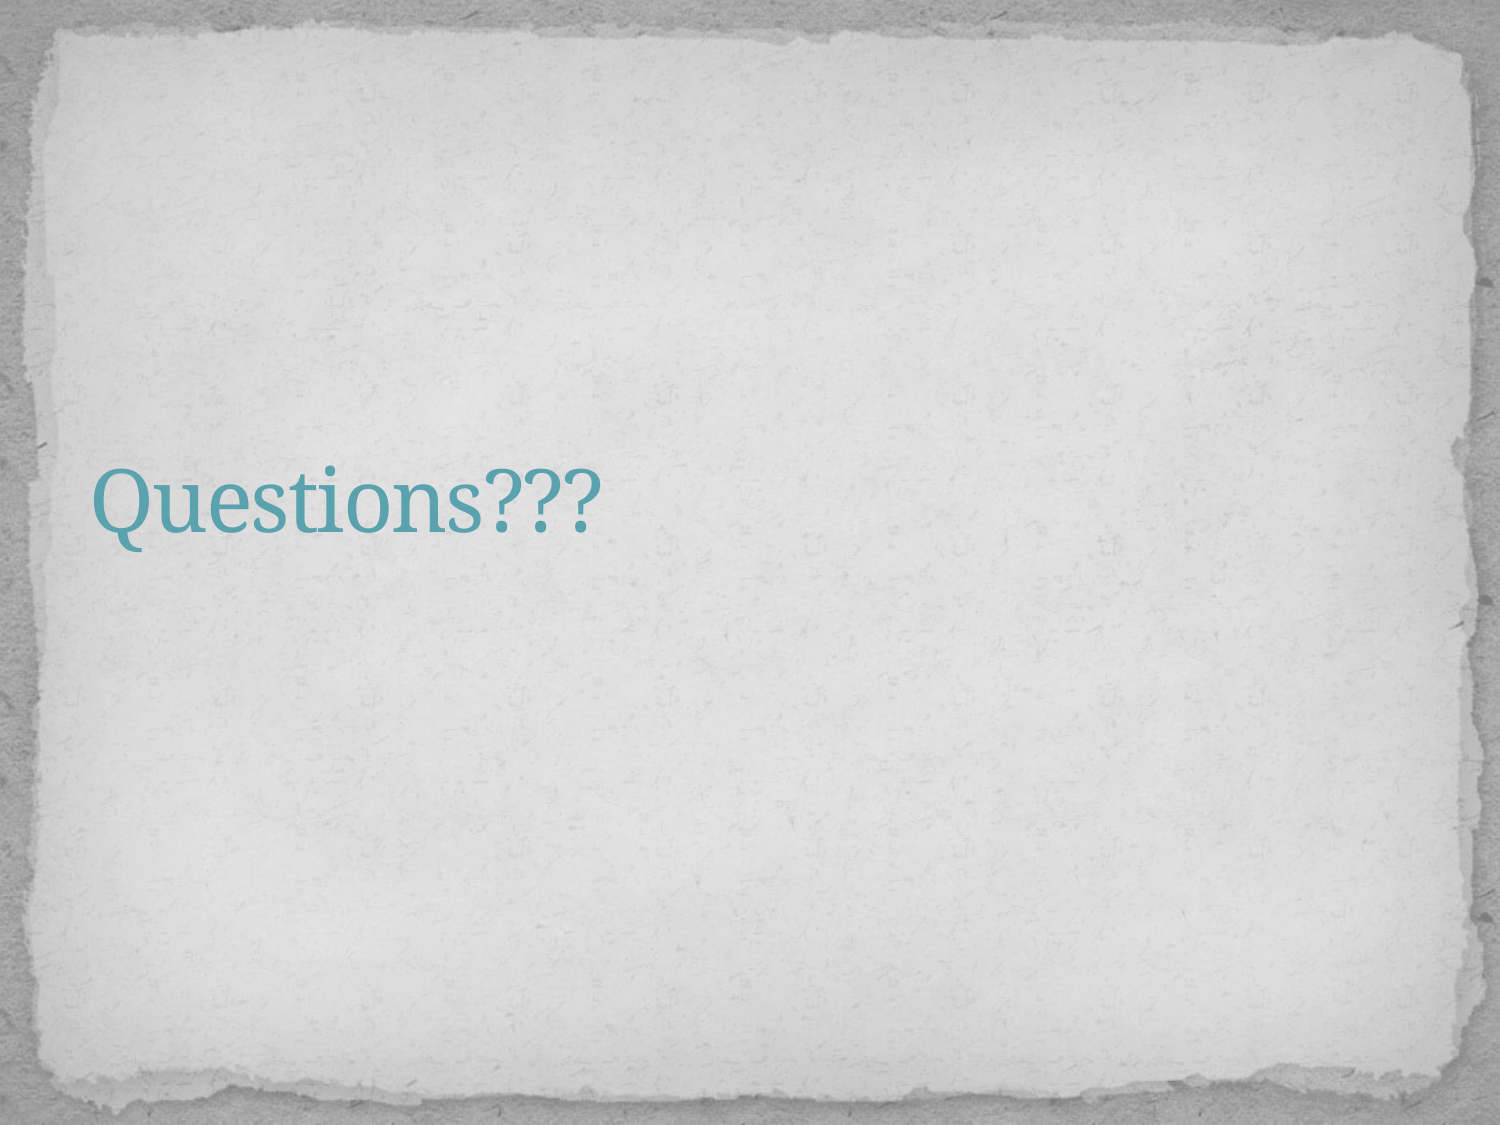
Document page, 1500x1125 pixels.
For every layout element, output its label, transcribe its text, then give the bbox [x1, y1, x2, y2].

title Questions??? [74, 357, 1425, 558]
